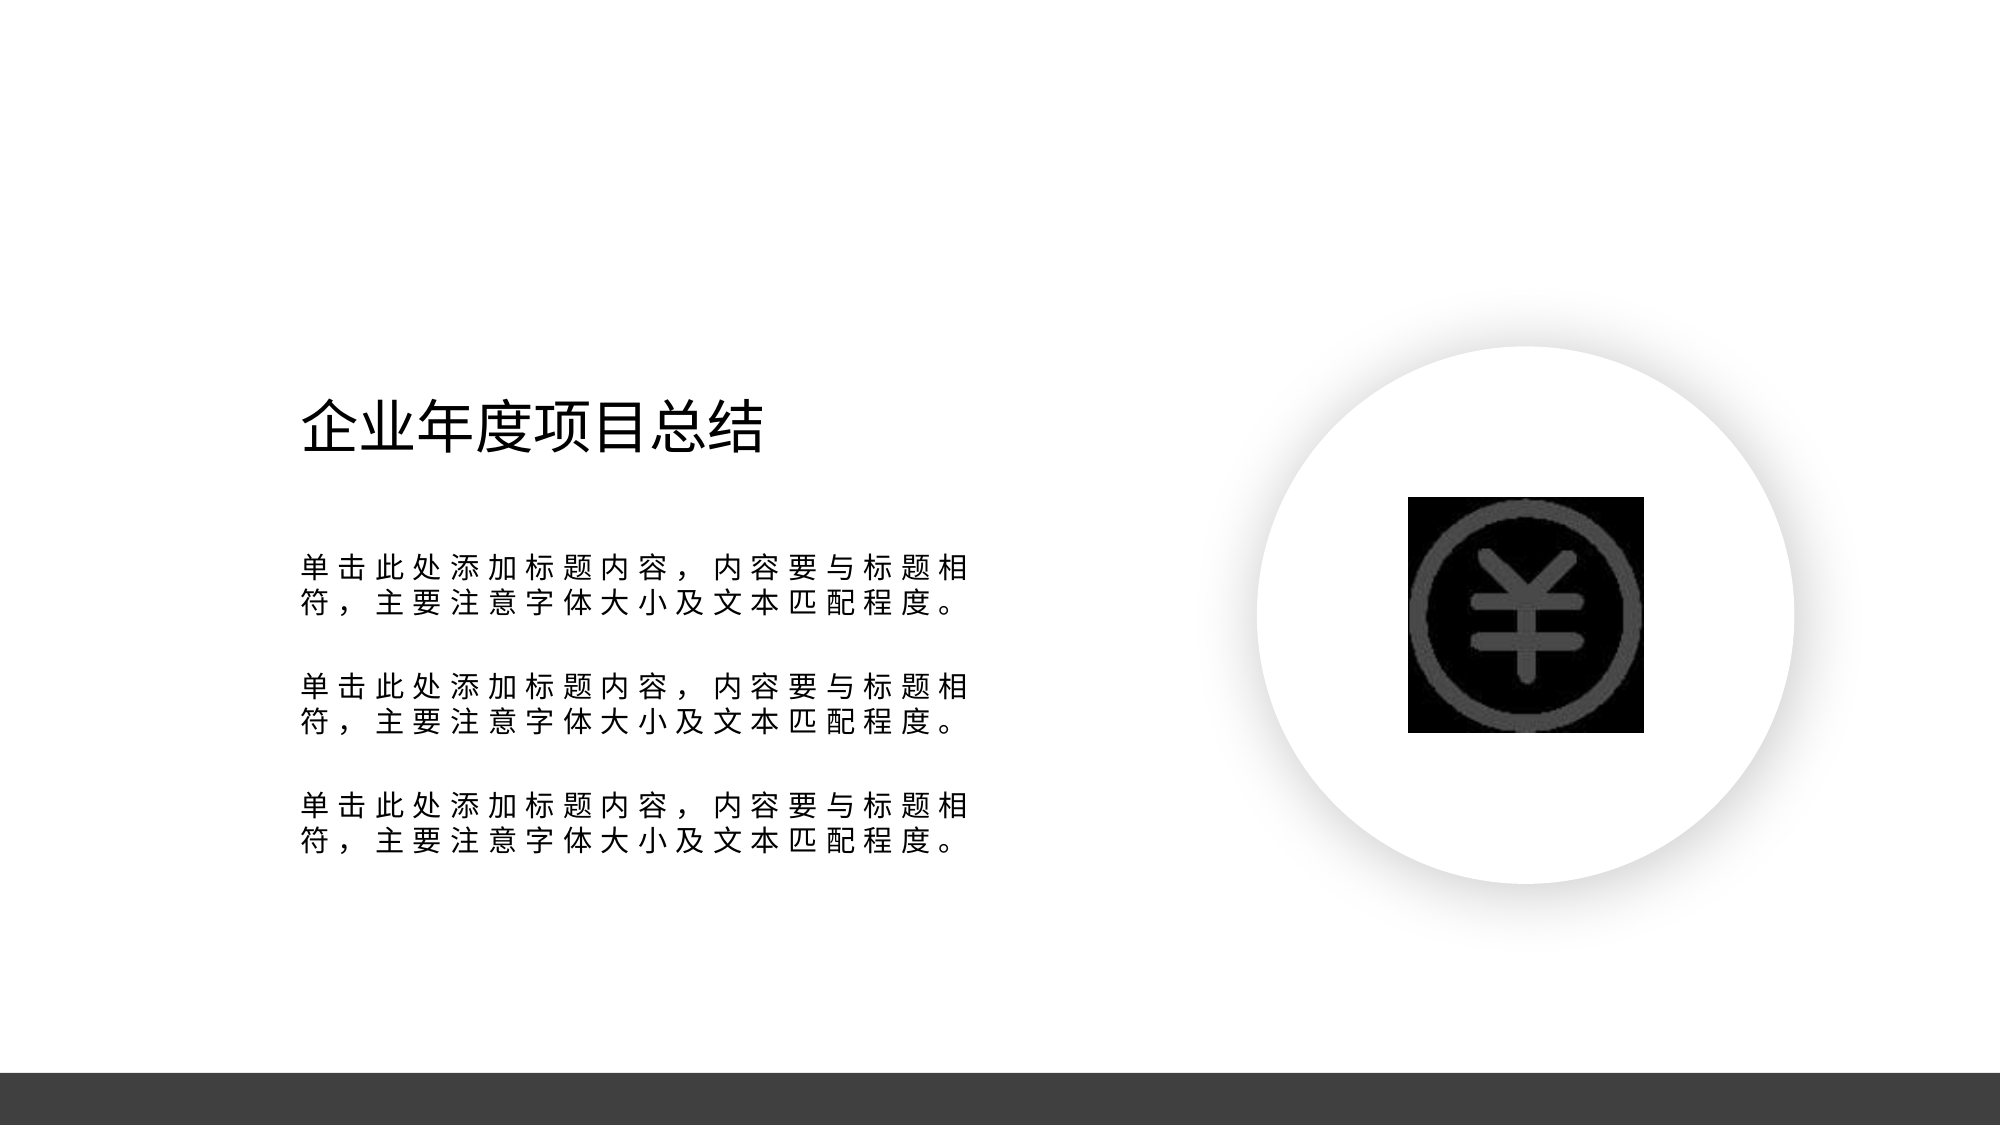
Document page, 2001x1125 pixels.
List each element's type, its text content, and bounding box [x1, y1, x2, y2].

text_box 单击此处添加标题内容，内容要与标题相符，主要注意字体大小及文本匹配程度。 [285, 541, 1019, 627]
text_box 单击此处添加标题内容，内容要与标题相符，主要注意字体大小及文本匹配程度。 [285, 780, 1019, 865]
text_box 单击此处添加标题内容，内容要与标题相符，主要注意字体大小及文本匹配程度。 [285, 660, 1019, 746]
text_box [0, 1072, 2000, 1125]
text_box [1256, 346, 1795, 884]
text_box “ [0, 39, 355, 652]
text_box 企业年度项目总结 [285, 383, 840, 468]
